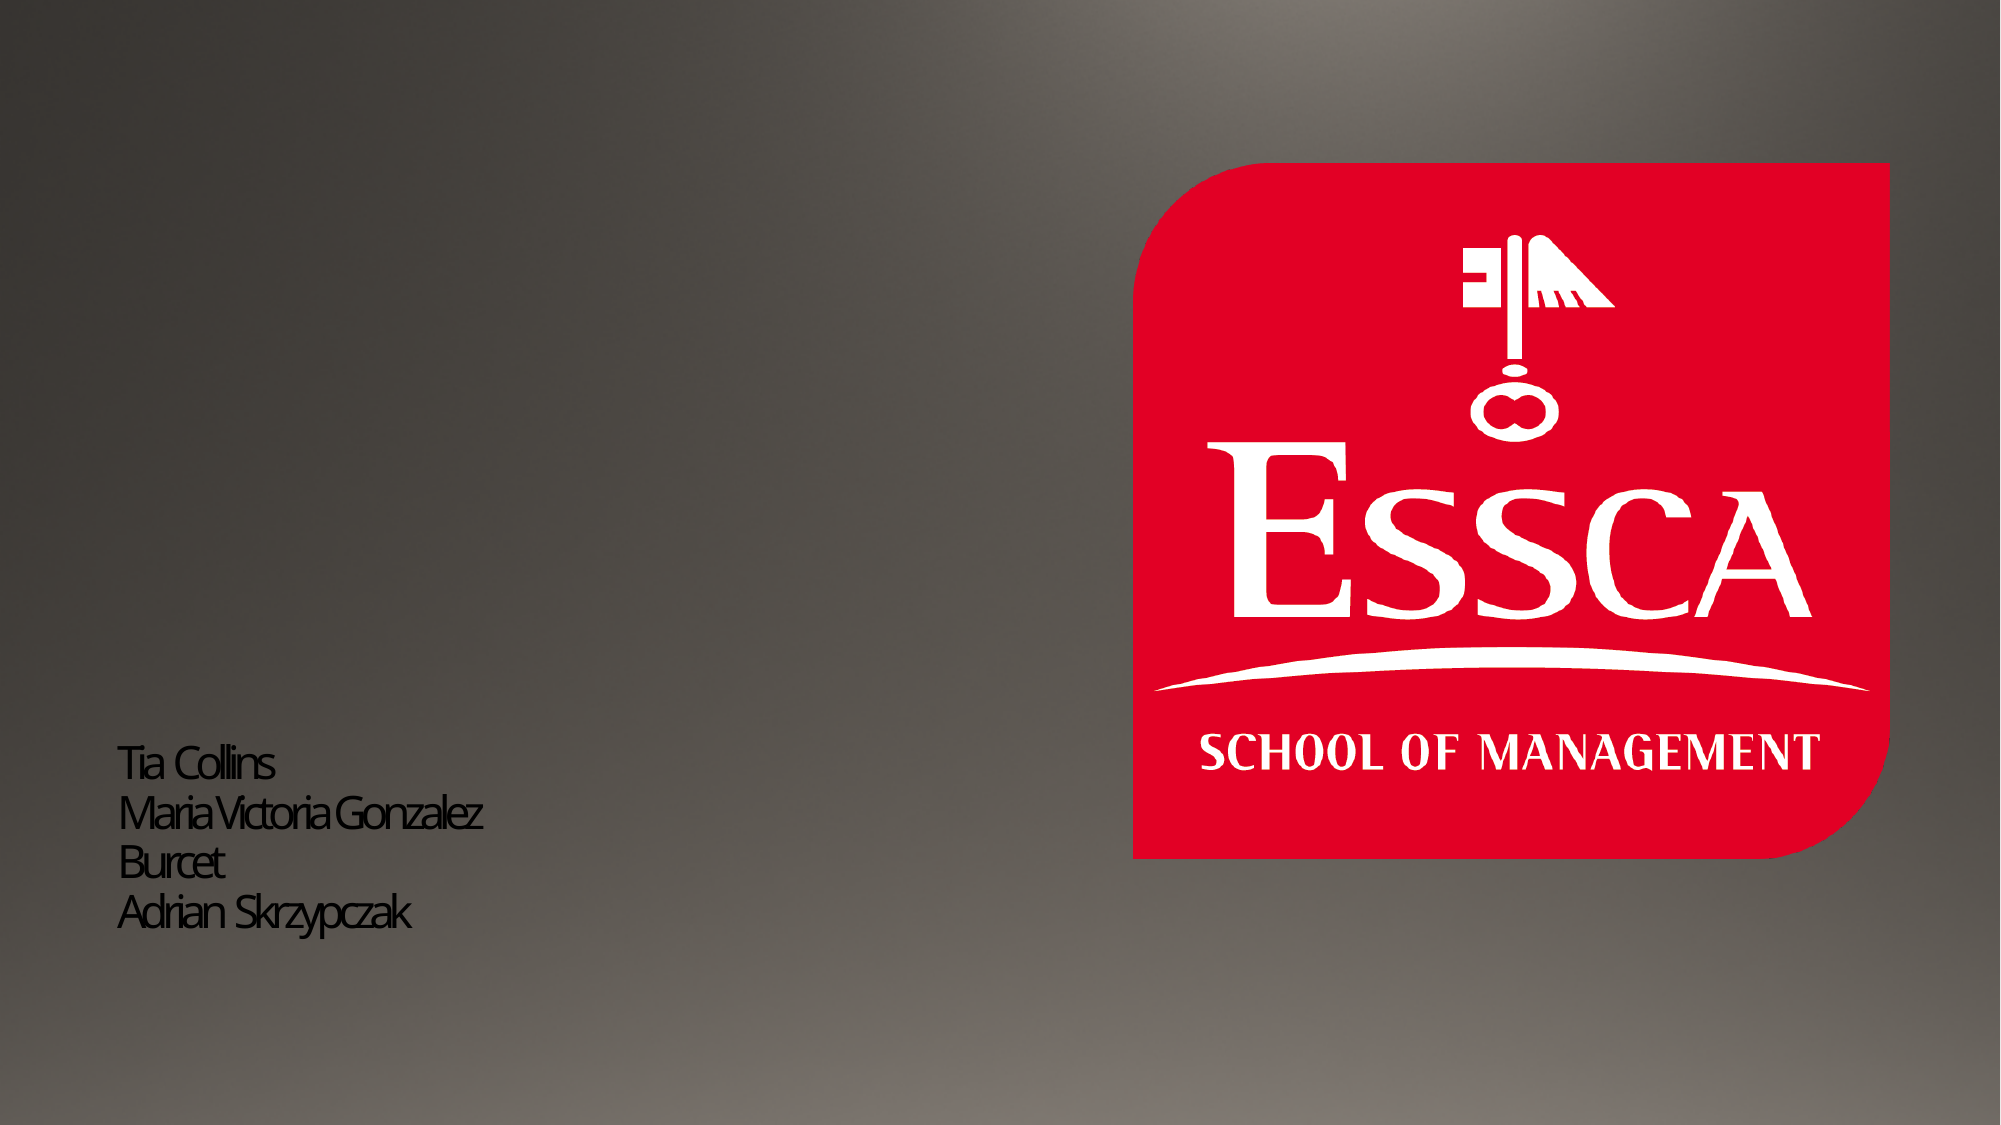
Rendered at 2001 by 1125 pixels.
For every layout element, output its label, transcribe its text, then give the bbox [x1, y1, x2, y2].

picture [0, 0, 2001, 1125]
title Tia Collins Maria Victoria Gonzalez Burcet Adrian Skrzypczak [101, 732, 1055, 1002]
